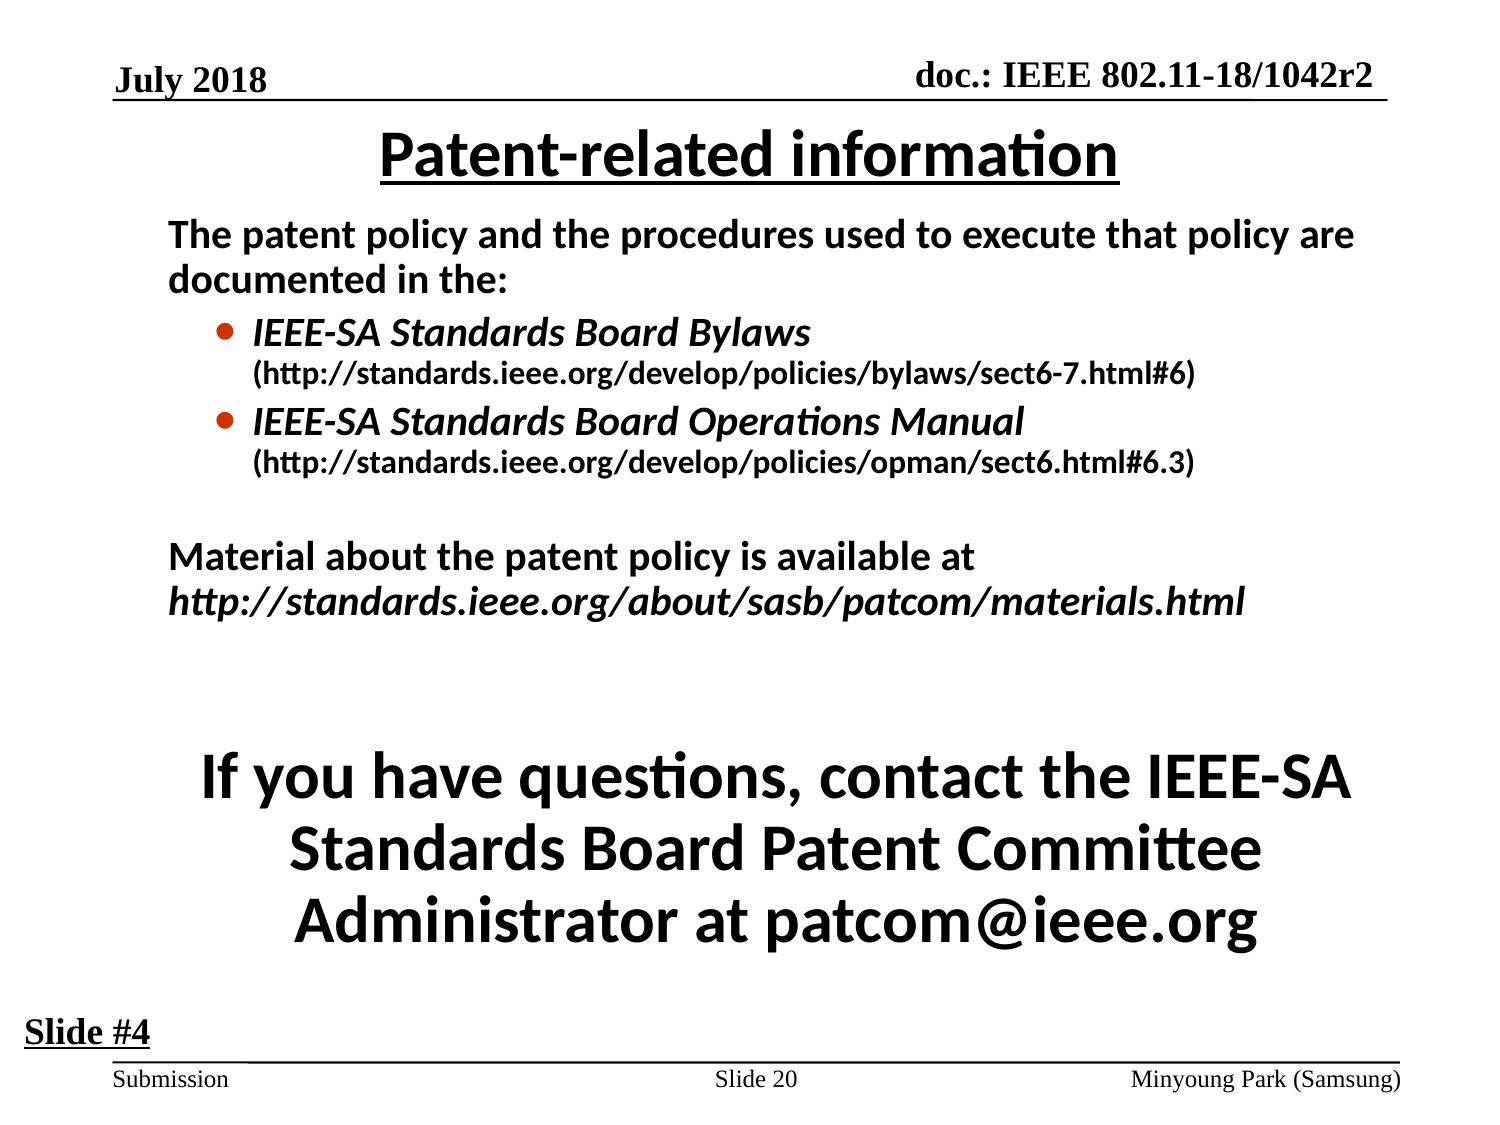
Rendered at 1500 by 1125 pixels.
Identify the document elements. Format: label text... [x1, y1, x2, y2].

text_box Slide #4 [9, 999, 166, 1060]
slide_number Slide 20 [712, 1061, 800, 1093]
title Patent-related information [112, 163, 1388, 187]
footer Minyoung Park (Samsung) [949, 1061, 1402, 1093]
text_box The patent policy and the procedures used to execute that policy are documented in the: IEEE-SA Standards Board Bylaws (http://standards.ieee.org/develop/policies/bylaws/sect6-7.html#6) IEEE-SA Standards Board Operations Manual (http://standards.ieee.org/develop/policies/opman/sect6.html#6.3) Material about the patent policy is available at http://standards.ieee.org/about/sasb/patcom/materials.html If you have questions, contact the IEEE-SA Standards Board Patent Committee Administrator at patcom@ieee.org [49, 187, 1400, 1025]
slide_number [114, 54, 335, 101]
text_box [87, 37, 1438, 163]
